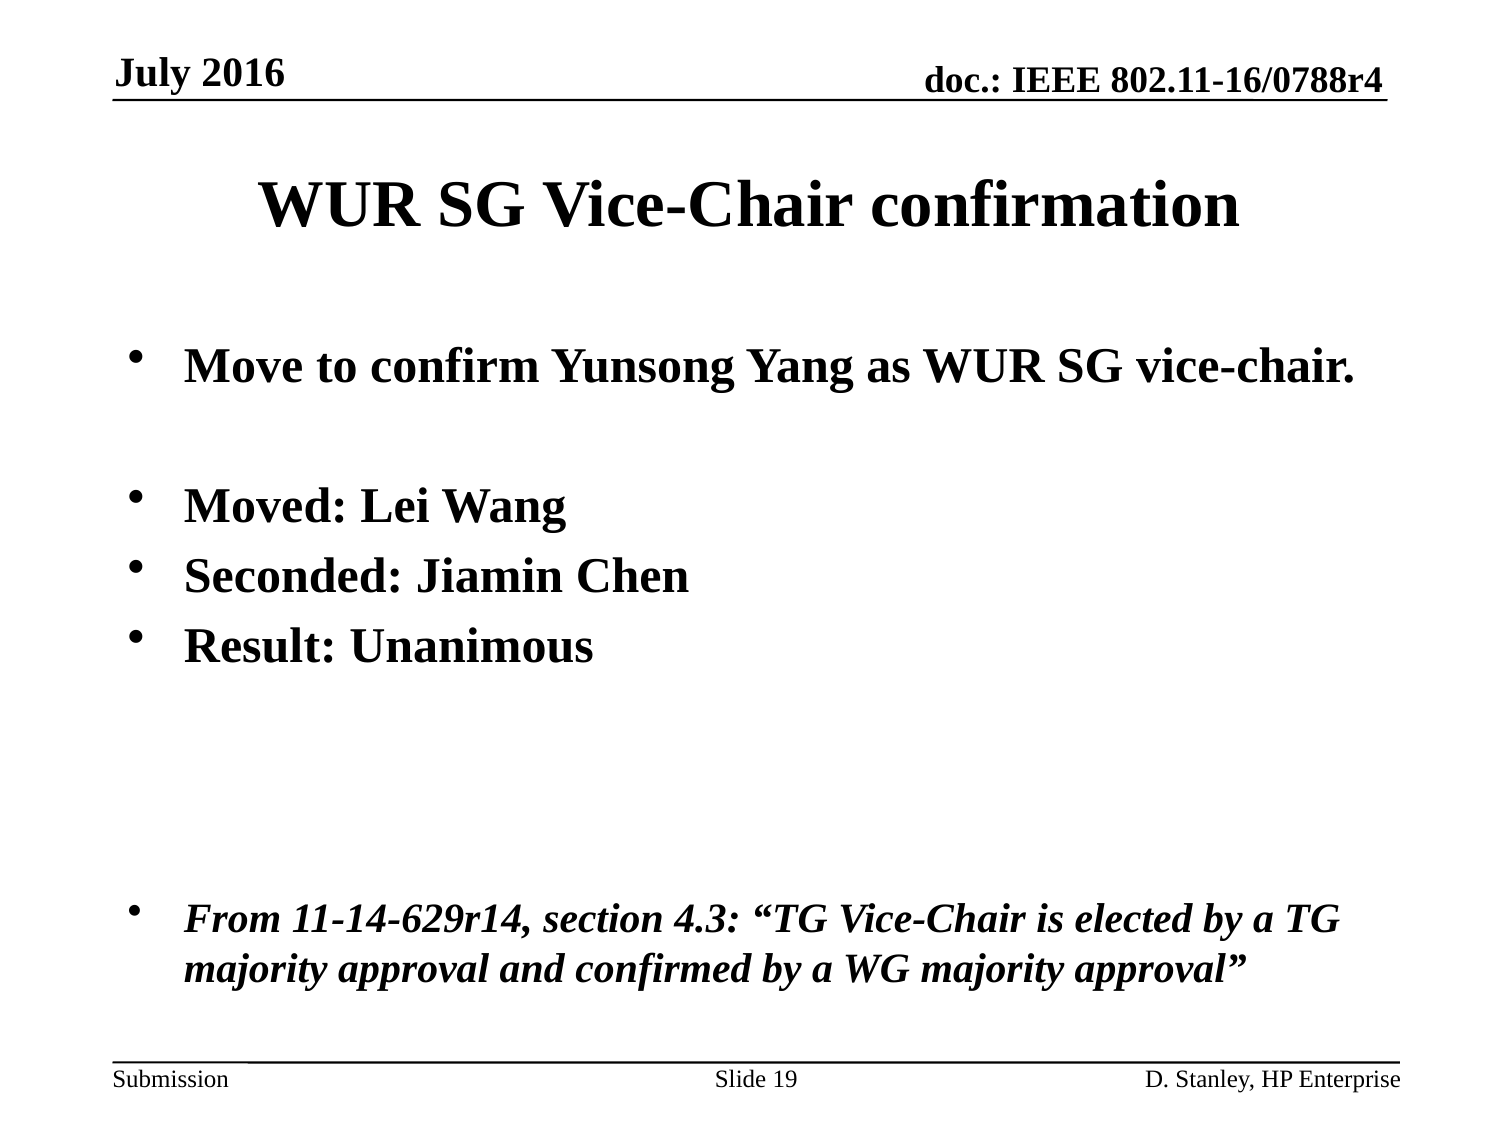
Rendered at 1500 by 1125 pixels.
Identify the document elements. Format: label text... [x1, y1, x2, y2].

title WUR SG Vice-Chair confirmation [112, 112, 1388, 288]
list Move to confirm Yunsong Yang as WUR SG vice-chair. Moved: Lei Wang Seconded: Jiamin Chen Result: Unanimous From 11-14-629r14, section 4.3: “TG Vice-Chair is elected by a TG majority approval and confirmed by a WG majority approval” [112, 324, 1463, 1038]
footer D. Stanley, HP Enterprise [878, 1061, 1402, 1093]
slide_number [114, 49, 423, 95]
slide_number Slide 19 [712, 1061, 800, 1093]
